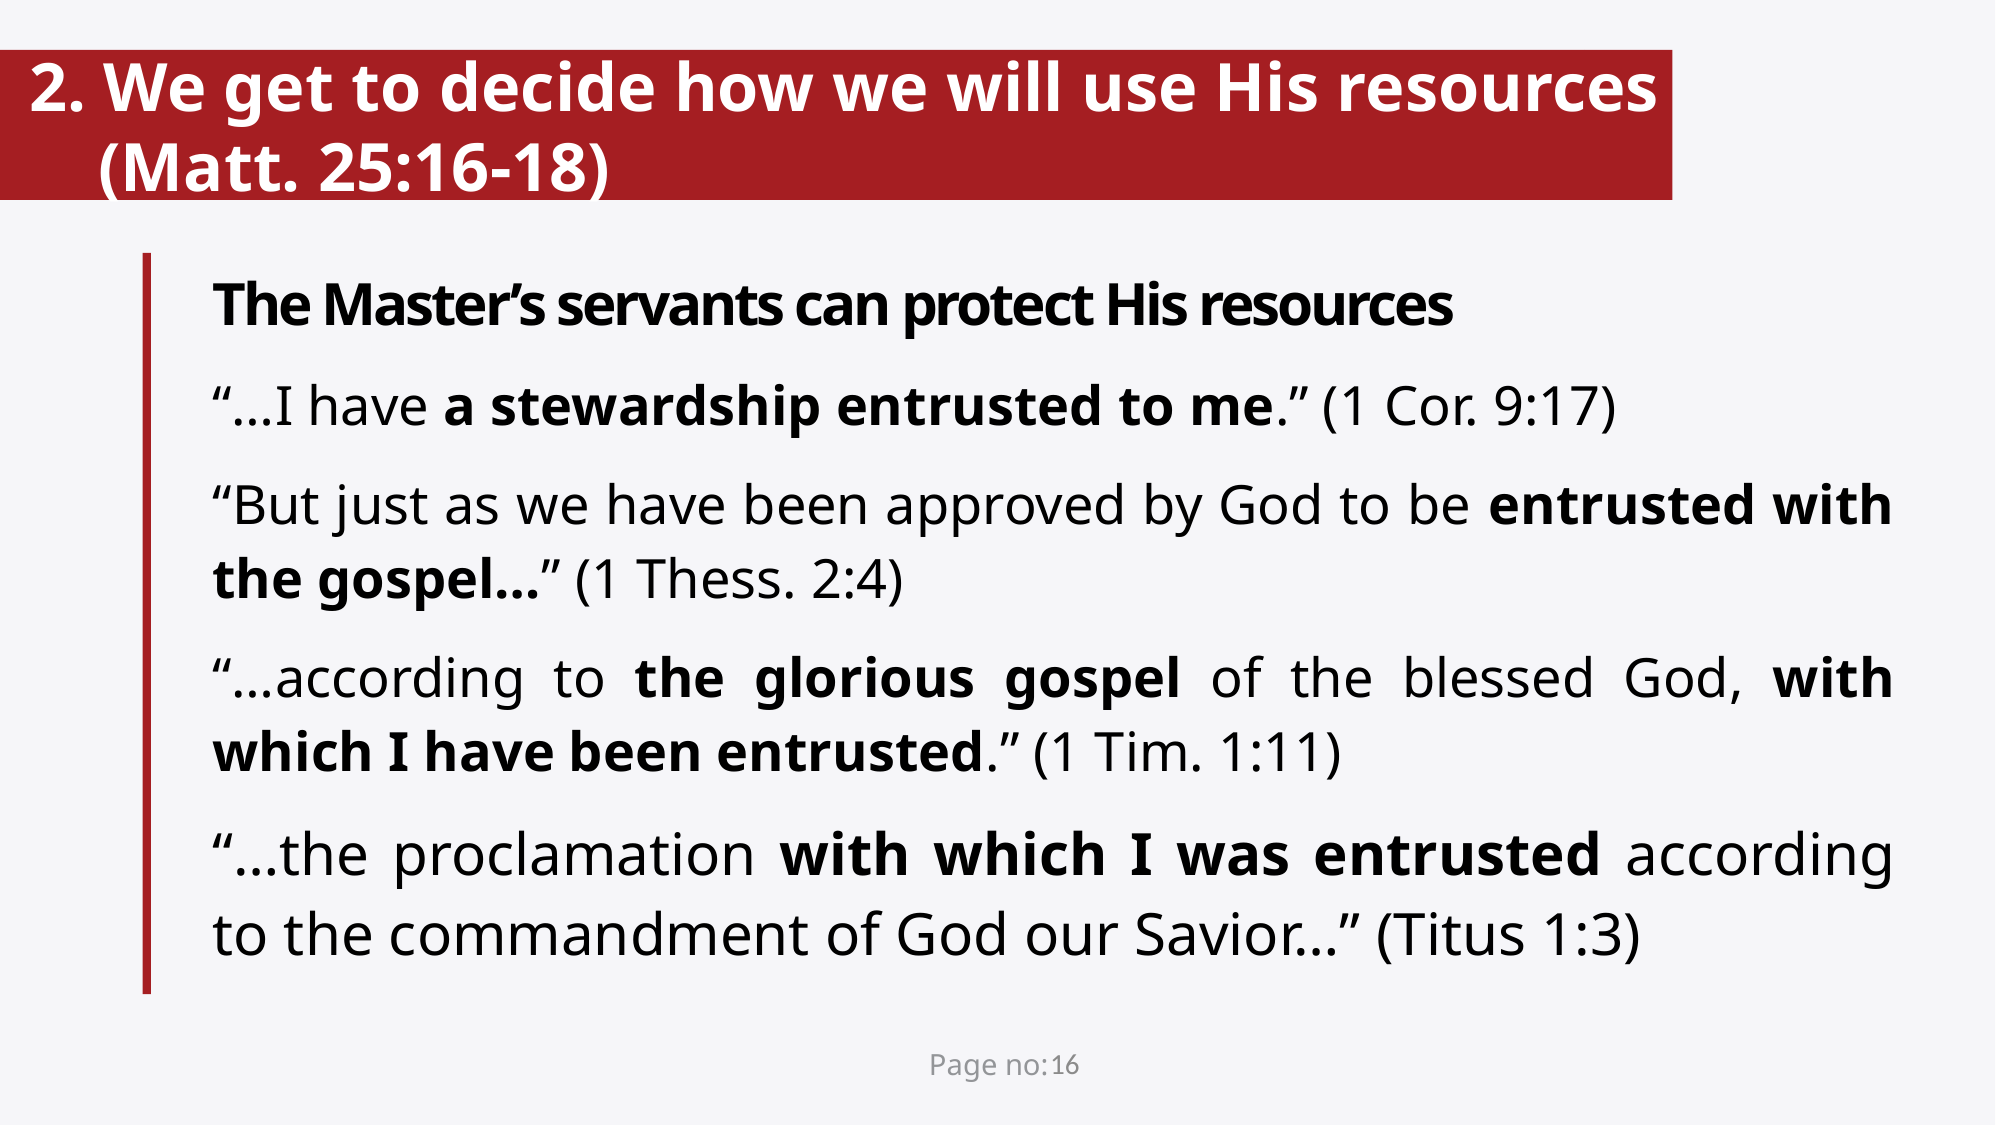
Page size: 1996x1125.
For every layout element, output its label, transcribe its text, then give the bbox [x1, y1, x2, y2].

text_box [1583, 188, 1675, 202]
subtitle The Master’s servants can protect His resources “…I have a stewardship entrusted to me.” (1 Cor. 9:17) “But just as we have been approved by God to be entrusted with the gospel…” (1 Thess. 2:4) “…according to the glorious gospel of the blessed God, with which I have been entrusted.” (1 Tim. 1:11) “…the proclamation with which I was entrusted according to the commandment of God our Savior…” (Titus 1:3) [197, 249, 1910, 1000]
text_box [1583, 48, 1675, 62]
title 2. We get to decide how we will use His resources (Matt. 25:16-18) [14, 62, 1810, 188]
